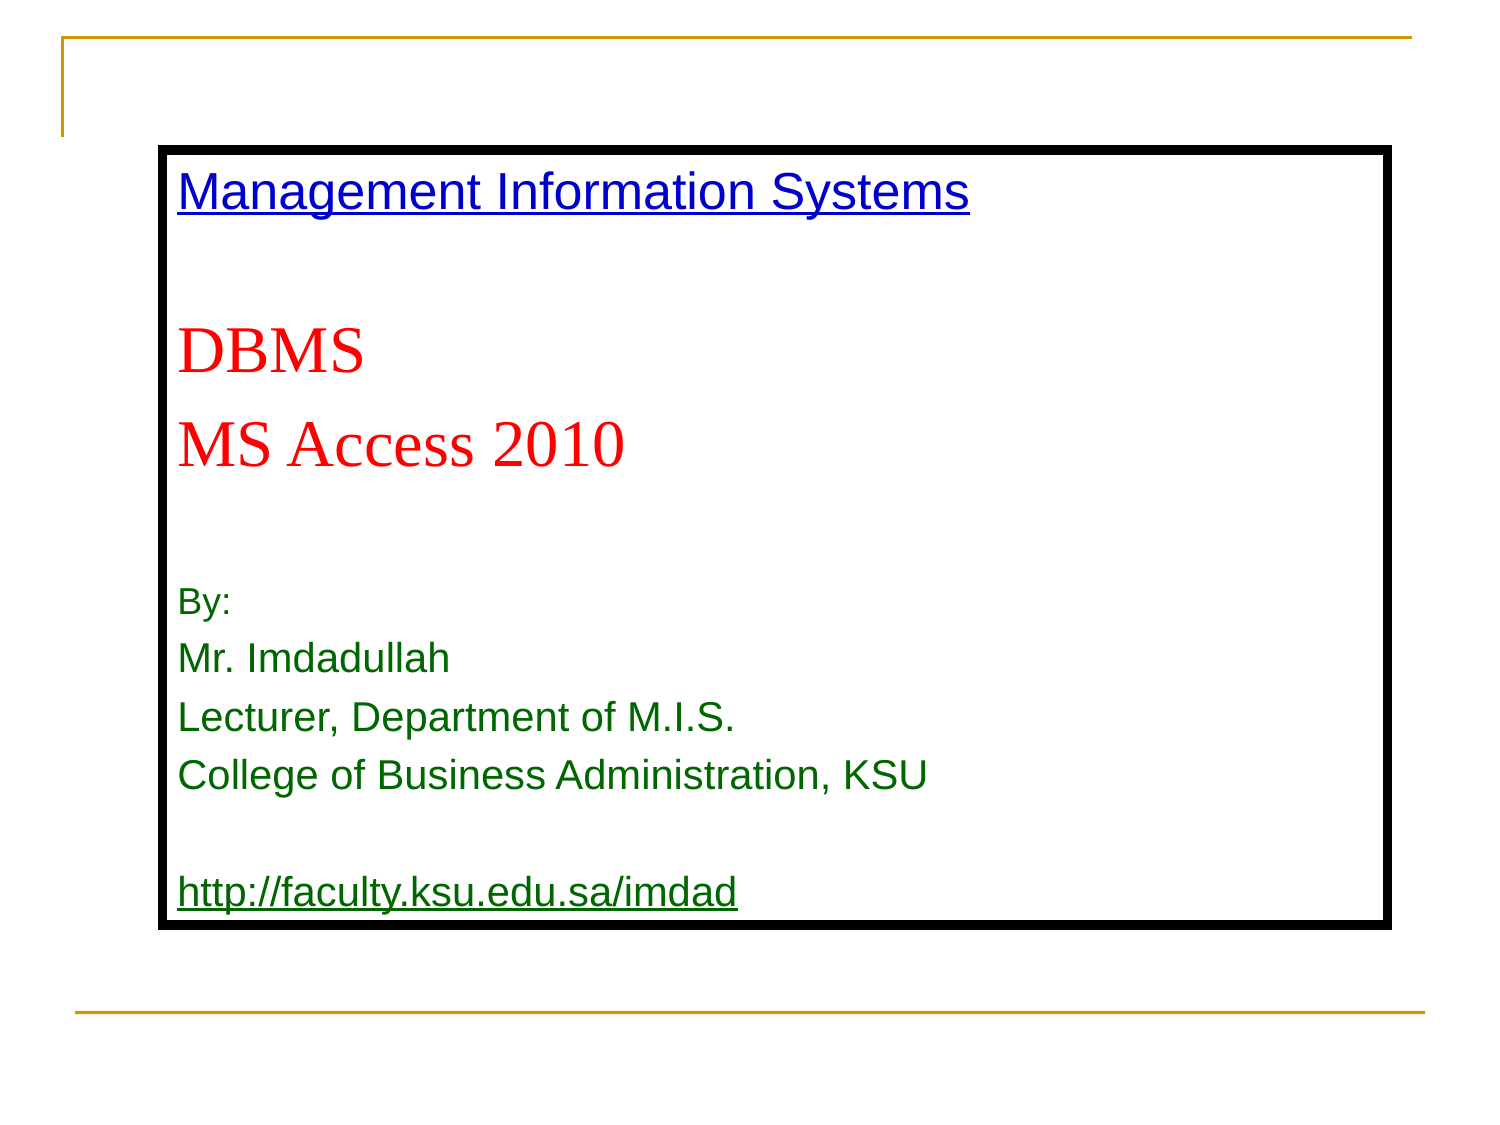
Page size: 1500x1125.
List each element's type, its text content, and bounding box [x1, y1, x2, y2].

text_box [149, 125, 1350, 186]
text_box Management Information Systems DBMS MS Access 2010 By: Mr. Imdadullah Lecturer, Department of M.I.S. College of Business Administration, KSU http://faculty.ksu.edu.sa/imdad [162, 149, 1388, 925]
